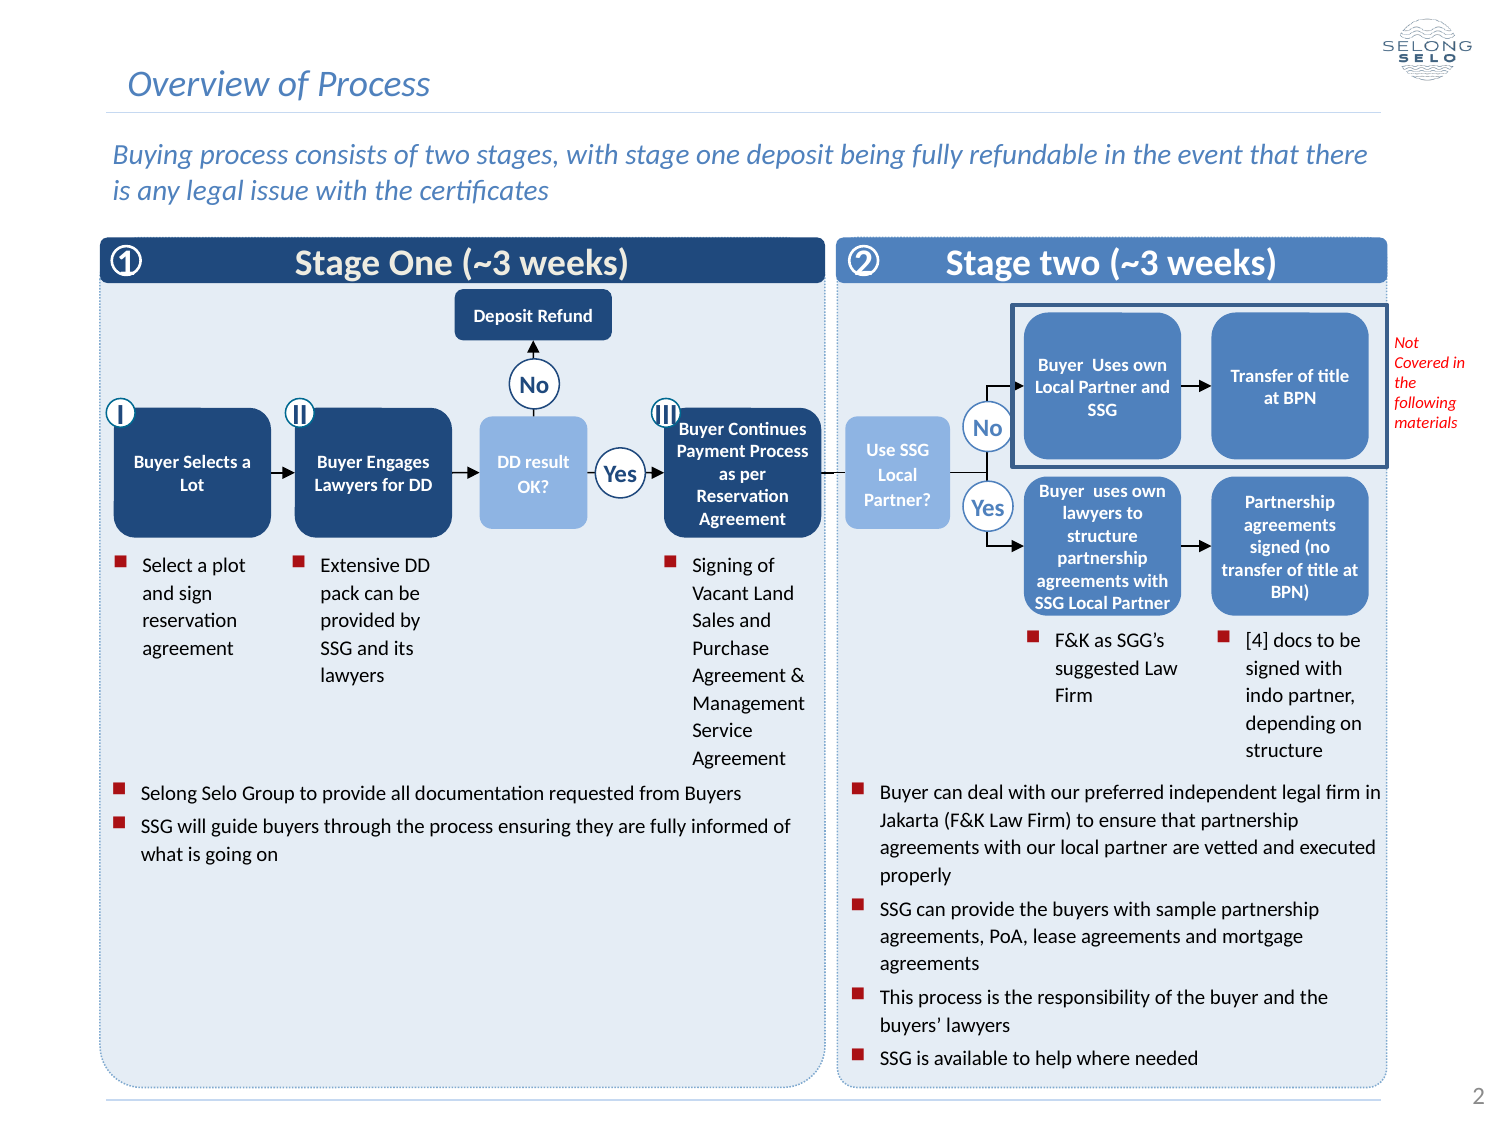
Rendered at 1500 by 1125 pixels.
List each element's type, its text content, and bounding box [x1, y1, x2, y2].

text_box Selong Selo Group to provide all documentation requested from Buyers SSG will guide buyers through the process ensuring they are fully informed of what is going on [110, 769, 825, 873]
text_box [837, 280, 1387, 472]
text_box Yes [595, 447, 646, 471]
text_box Stage One (~3 weeks) [99, 237, 826, 284]
text_box Not Covered in the following materials [1379, 324, 1493, 440]
text_box Partnership agreements signed (no transfer of title at BPN) [1211, 476, 1369, 616]
text_box F&K as SGG’s suggested Law Firm [1024, 617, 1188, 715]
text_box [949, 472, 1025, 547]
text_box [99, 279, 826, 1088]
text_box Overview of Process [112, 51, 446, 111]
text_box Signing of Vacant Land Sales and Purchase Agreement & Management Service Agreement [662, 542, 825, 777]
text_box Yes [596, 480, 645, 498]
text_box III [651, 398, 681, 428]
text_box [837, 469, 1387, 1088]
text_box I [106, 398, 136, 428]
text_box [949, 385, 1025, 472]
text_box Buying process consists of two stages, with stage one deposit being fully refundable in the event that there is any legal issue with the certificates [112, 135, 1388, 199]
text_box No [509, 360, 527, 408]
text_box Buyer Engages Lawyers for DD [294, 407, 453, 538]
text_box Use SSG Local Partner? [845, 416, 944, 529]
text_box Extensive DD pack can be provided by SSG and its lawyers [290, 542, 454, 695]
text_box II [285, 398, 315, 428]
text_box Buyer Selects a Lot [113, 407, 272, 538]
text_box Buyer Continues Payment Process as per Reservation Agreement [664, 407, 822, 538]
slide_number 2 [1149, 1065, 1500, 1125]
text_box Stage two (~3 weeks) [835, 237, 1388, 284]
text_box Select a plot and sign reservation agreement [112, 542, 275, 667]
text_box No [538, 359, 560, 409]
text_box DD result OK? [479, 416, 588, 529]
text_box [1010, 303, 1389, 469]
text_box 1 [111, 246, 141, 275]
text_box Buyer uses own lawyers to structure partnership agreements with SSG Local Partner [1023, 476, 1182, 616]
text_box Buyer can deal with our preferred independent legal firm in Jakarta (F&K Law Firm) to ensure that partnership agreements with our local partner are vetted and executed properly SSG can provide the buyers with sample partnership agreements, PoA, lease agreements and mortgage agreements This process is the responsibility of the buyer and the buyers’ lawyers SSG is available to help where needed [849, 769, 1388, 1078]
picture [1379, 8, 1476, 89]
text_box 2 [849, 246, 879, 275]
text_box Deposit Refund [454, 289, 612, 341]
text_box [4] docs to be signed with indo partner, depending on structure [1215, 617, 1379, 770]
